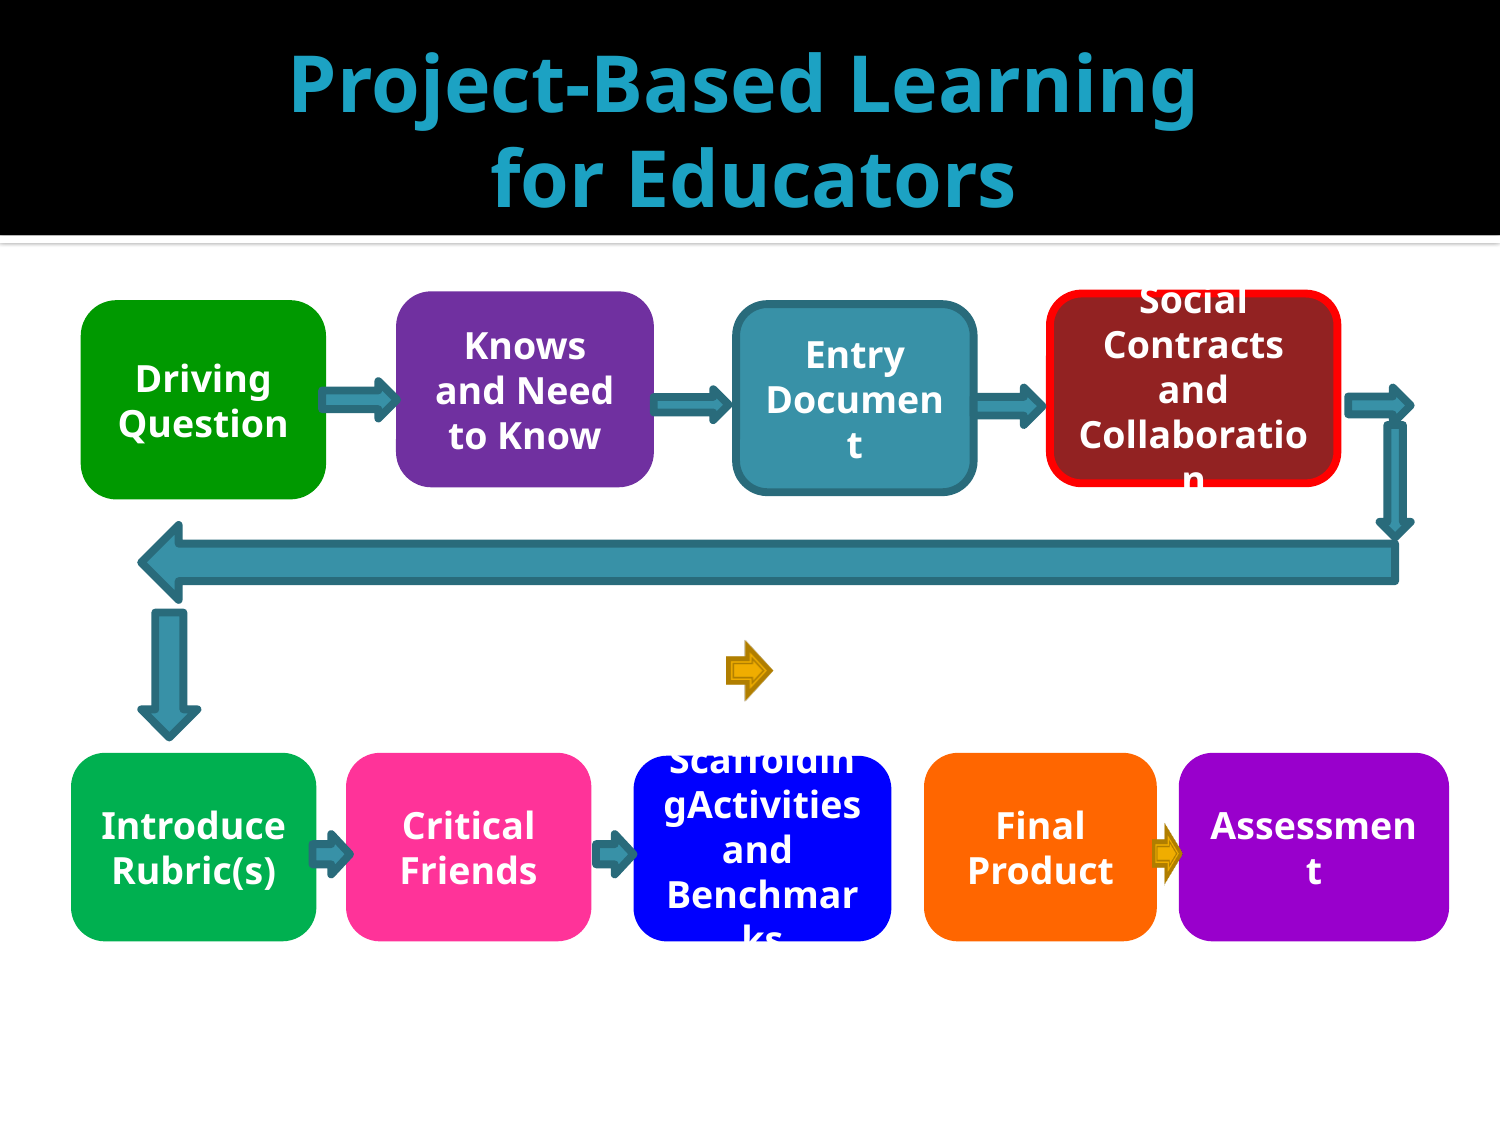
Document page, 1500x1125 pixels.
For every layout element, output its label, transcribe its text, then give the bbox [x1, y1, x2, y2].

text_box Entry Document [732, 300, 978, 497]
text_box [592, 830, 638, 879]
text_box [318, 377, 402, 423]
text_box Critical Friends [346, 752, 592, 942]
text_box [969, 383, 1047, 429]
text_box Knows and Need to Know [395, 291, 654, 488]
text_box [137, 608, 202, 742]
text_box [137, 521, 1400, 604]
text_box [649, 385, 733, 425]
title Project-Based Learning for Educators [0, 25, 1500, 231]
text_box Introduce Rubric(s) [71, 752, 317, 942]
text_box [1344, 383, 1415, 421]
text_box Driving Question [80, 300, 327, 500]
text_box [308, 830, 354, 879]
text_box ScaffoldingActivities and Benchmarks [633, 755, 892, 942]
picture [1152, 822, 1183, 886]
text_box Final Product [924, 752, 1157, 942]
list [726, 639, 774, 703]
text_box Assessment [1178, 752, 1450, 942]
text_box Social Contracts and Collaboration [1045, 289, 1342, 488]
text_box [1375, 421, 1415, 541]
